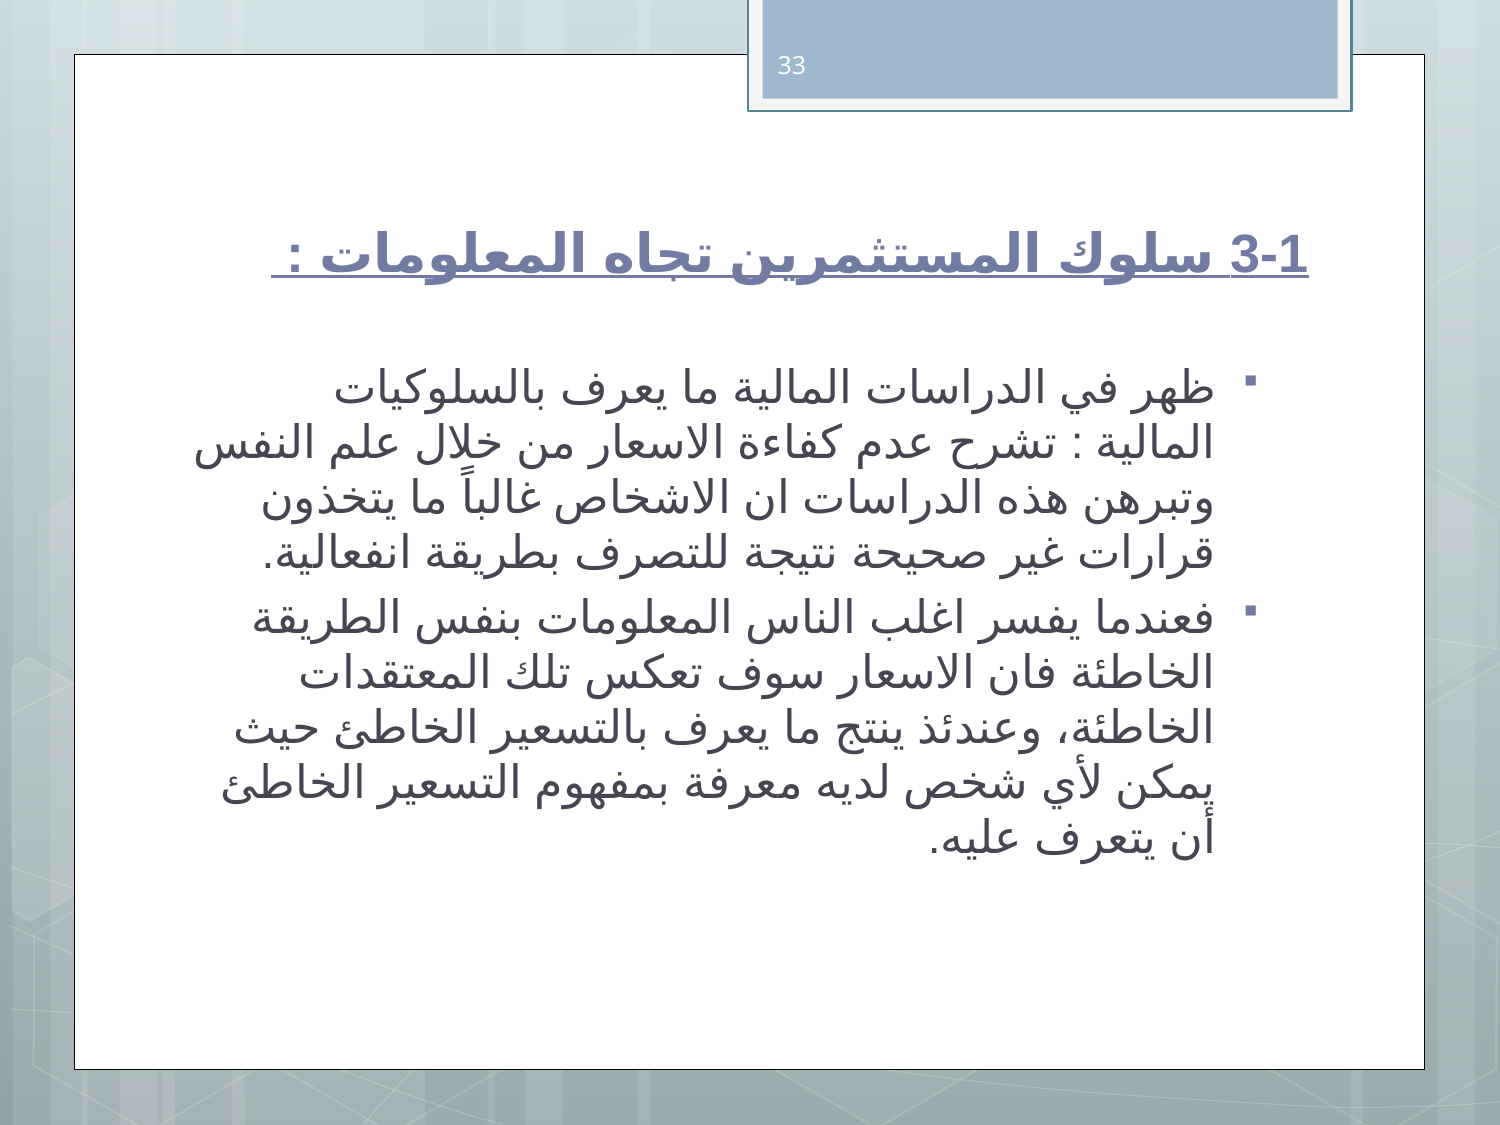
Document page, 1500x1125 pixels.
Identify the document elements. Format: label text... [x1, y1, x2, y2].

title 3-1 سلوك المستثمرين تجاه المعلومات : [171, 168, 1324, 291]
slide_number 33 [762, 36, 982, 97]
list ظهر في الدراسات المالية ما يعرف بالسلوكيات المالية : تشرح عدم كفاءة الاسعار من خلال علم النفس وتبرهن هذه الدراسات ان الاشخاص غالباً ما يتخذون قرارات غير صحيحة نتيجة للتصرف بطريقة انفعالية. فعندما يفسر اغلب الناس المعلومات بنفس الطريقة الخاطئة فان الاسعار سوف تعكس تلك المعتقدات الخاطئة، وعندئذ ينتج ما يعرف بالتسعير الخاطئ حيث يمكن لأي شخص لديه معرفة بمفهوم التسعير الخاطئ أن يتعرف عليه. [171, 349, 1283, 926]
